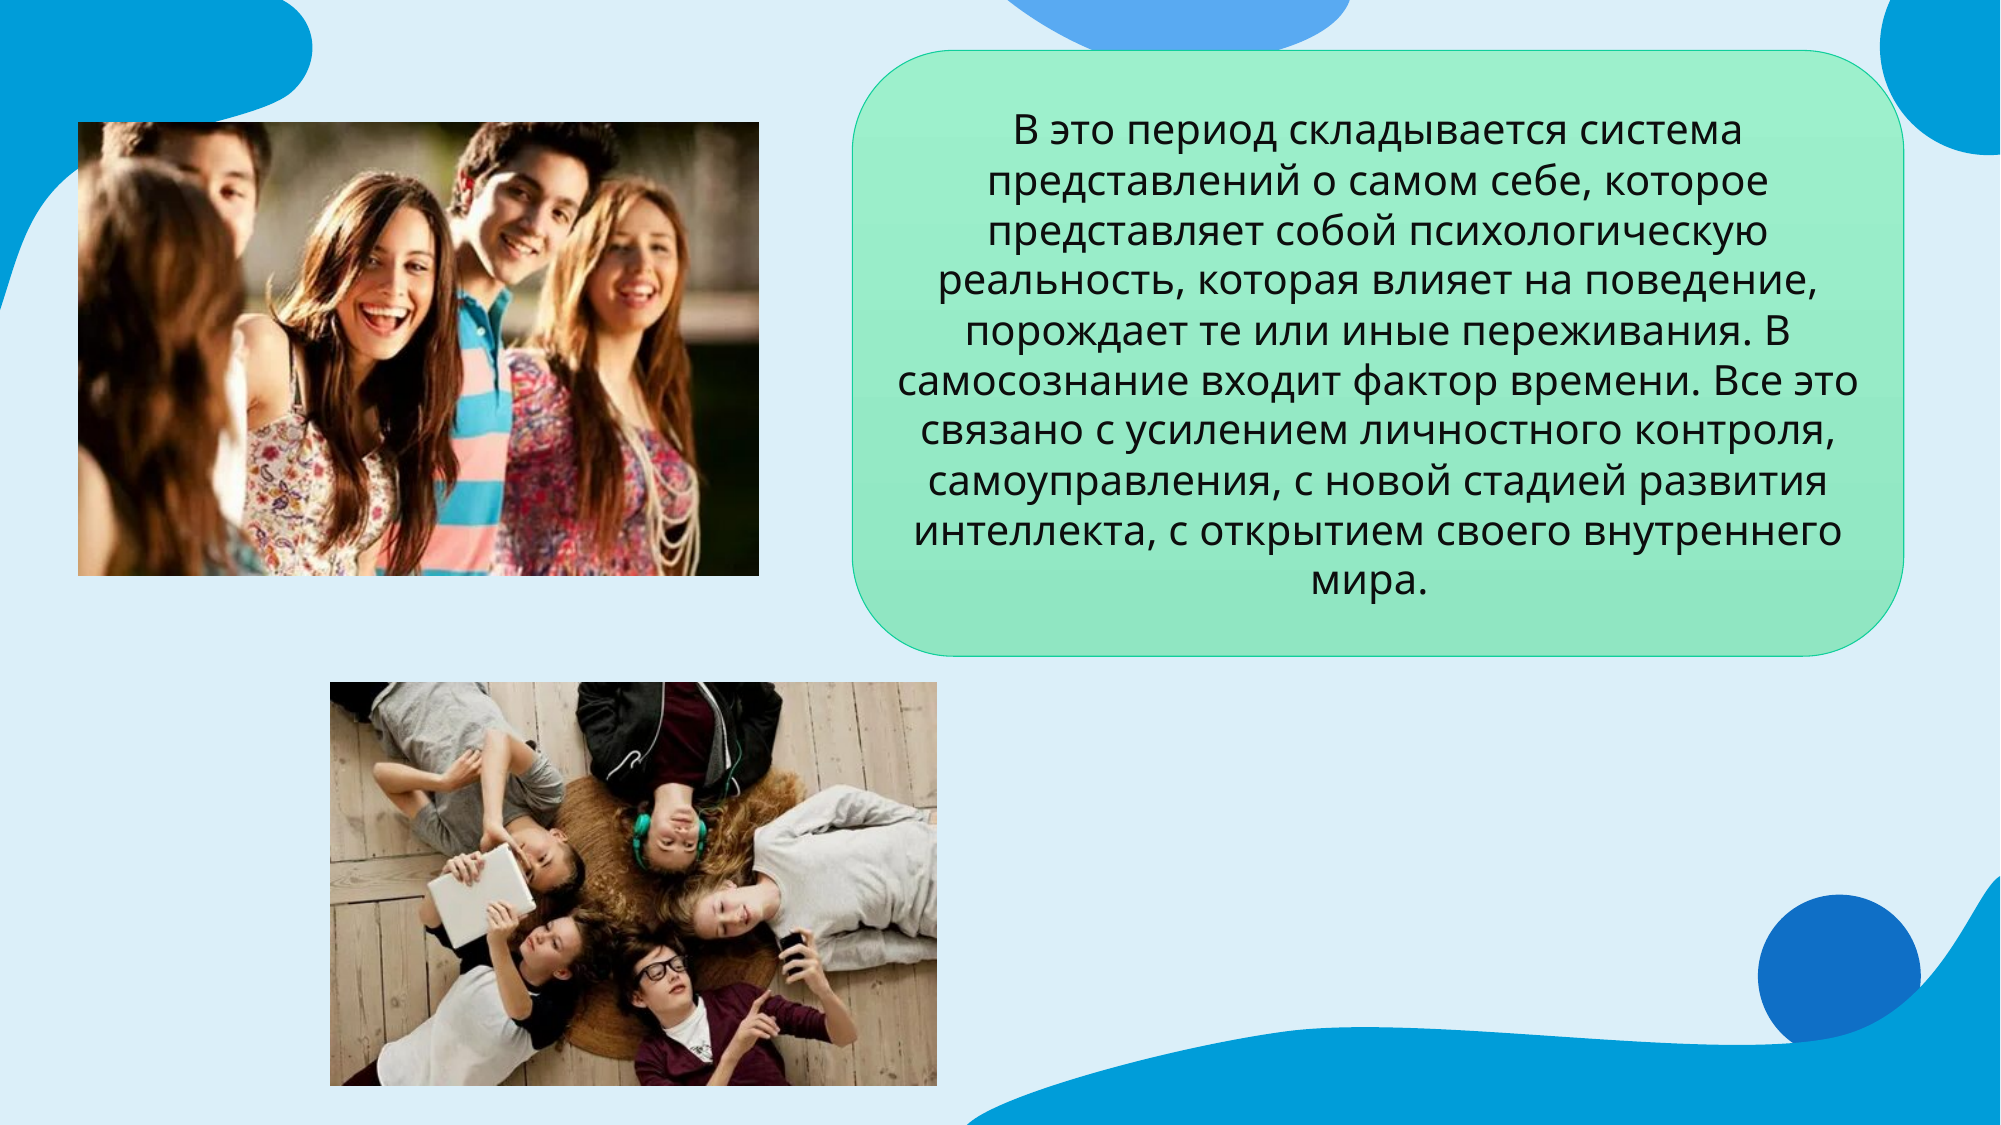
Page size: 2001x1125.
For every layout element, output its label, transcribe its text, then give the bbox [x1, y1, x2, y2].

picture [330, 682, 937, 1086]
picture [78, 122, 759, 576]
text_box В это период складывается система представлений о самом себе, которое представляет собой психологическую реальность, которая влияет на поведение, порождает те или иные переживания. В самосознание входит фактор времени. Все это связано с усилением личностного контроля, самоуправления, с новой стадией развития интеллекта, с открытием своего внутреннего мира. [851, 49, 1905, 657]
